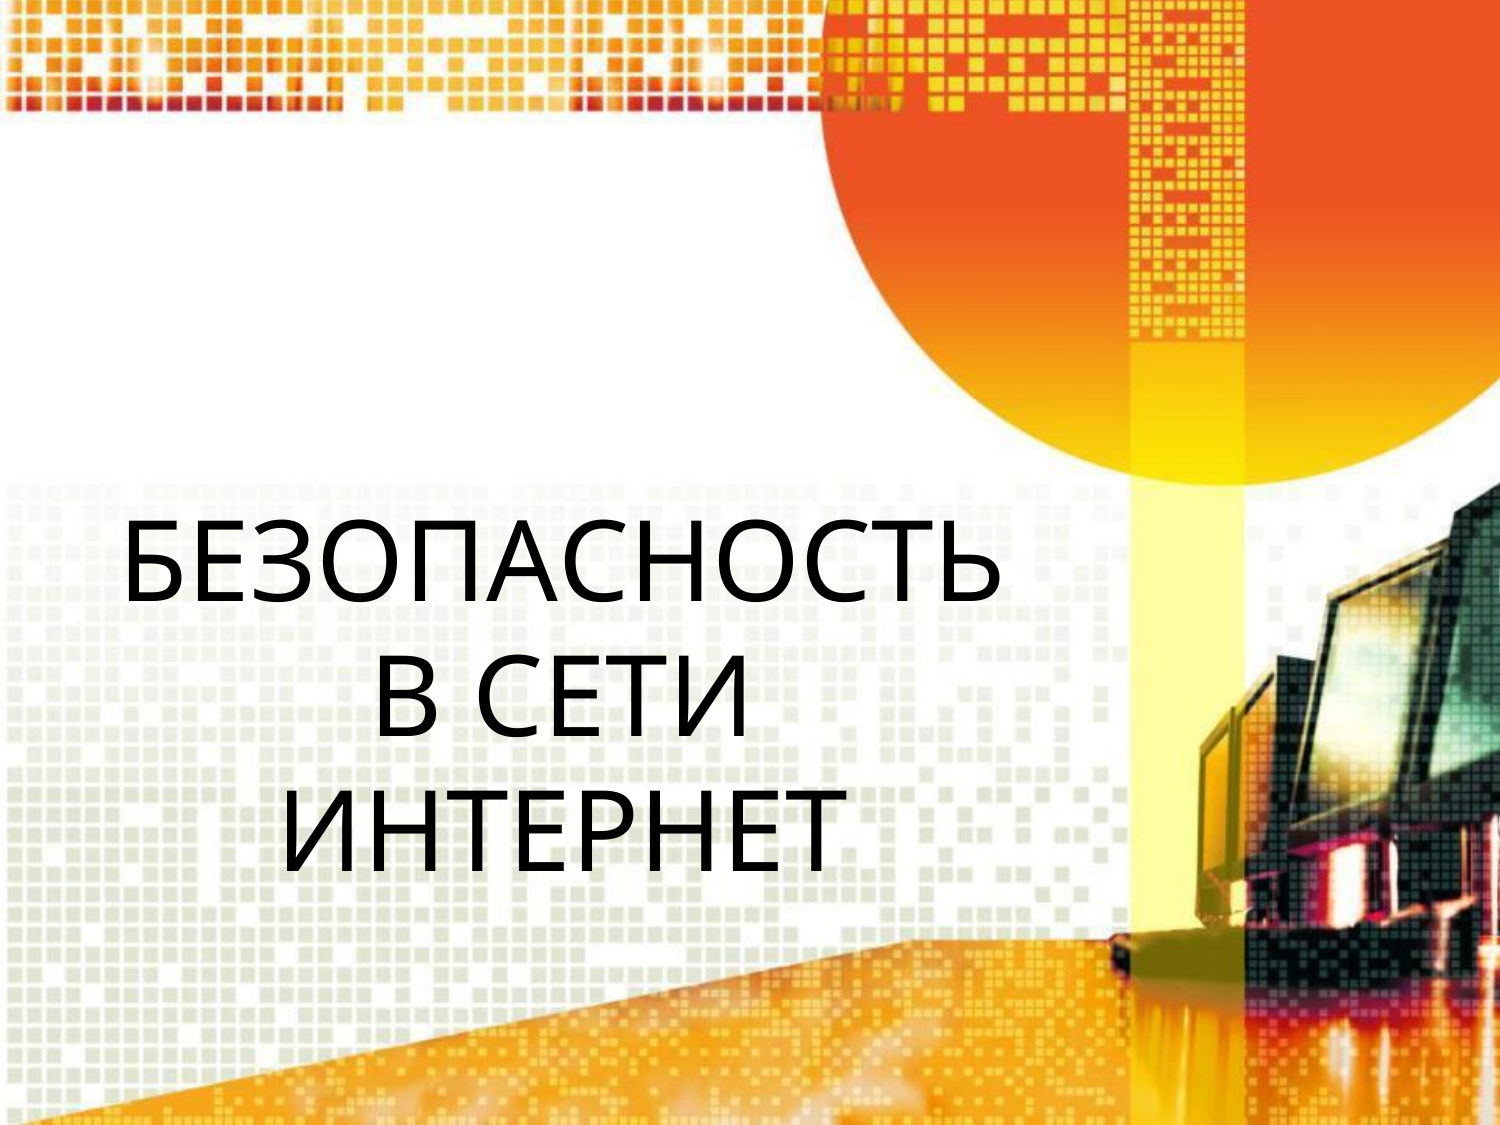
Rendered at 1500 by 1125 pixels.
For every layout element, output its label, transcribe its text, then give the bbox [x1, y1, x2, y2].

picture [0, 0, 1500, 1125]
title БЕЗОПАСНОСТЬ В СЕТИ ИНТЕРНЕТ [0, 455, 1126, 902]
